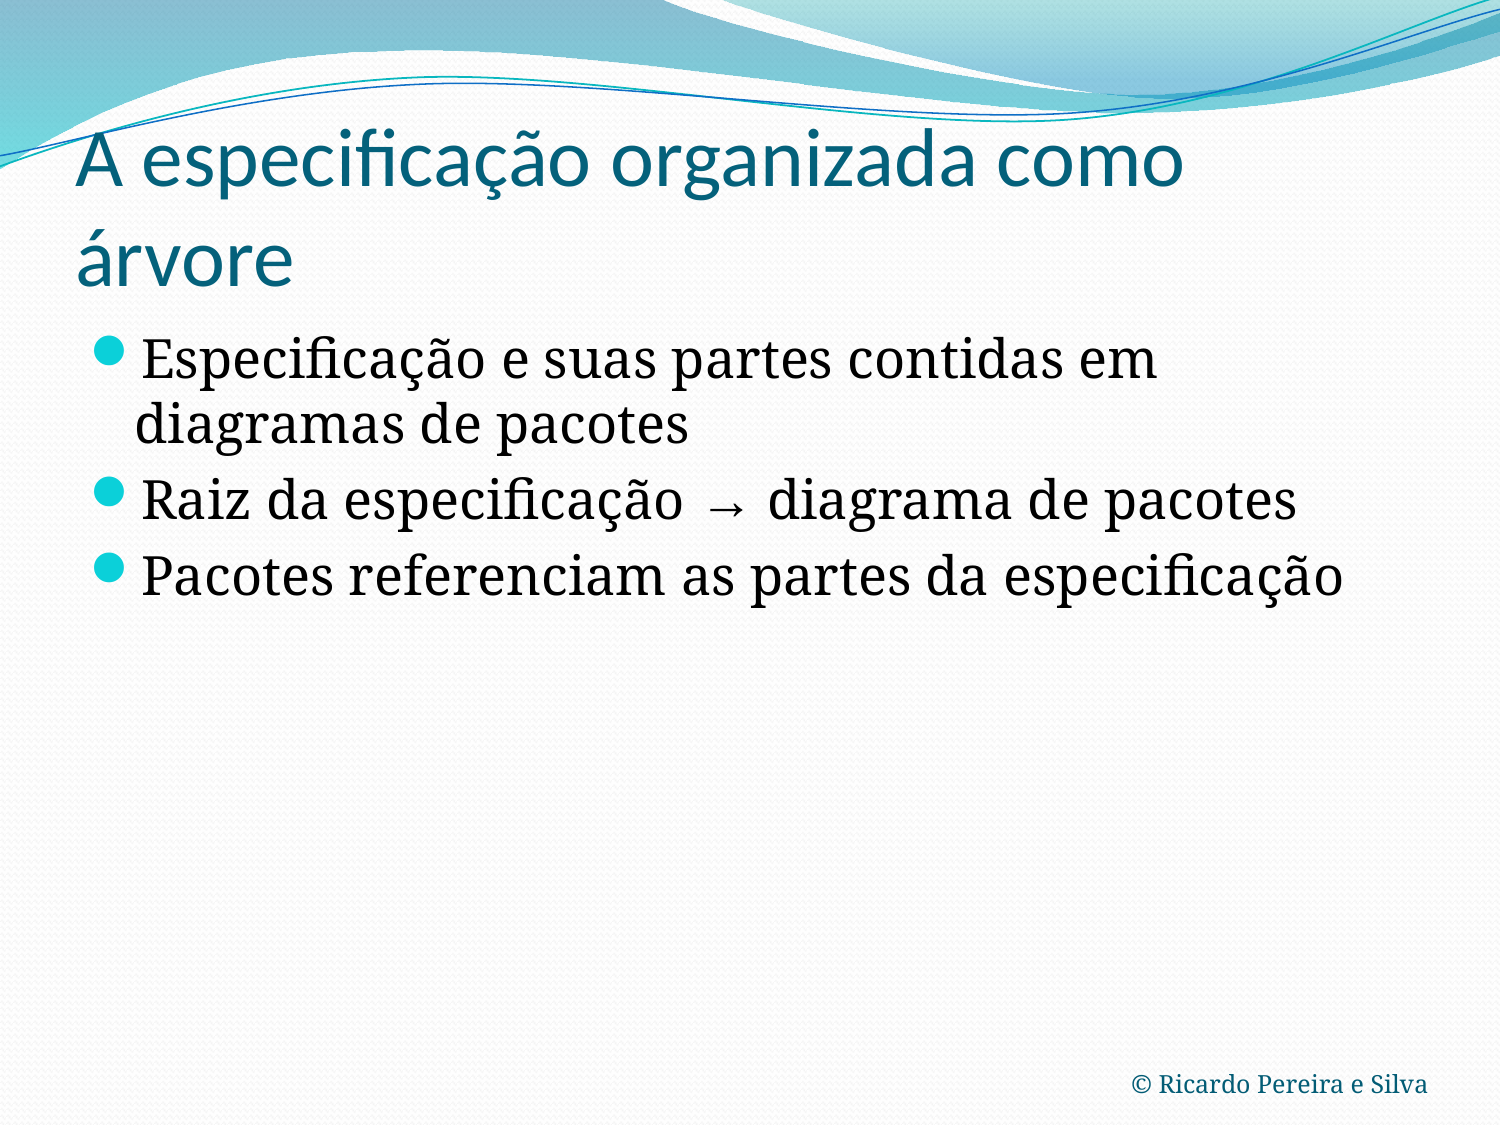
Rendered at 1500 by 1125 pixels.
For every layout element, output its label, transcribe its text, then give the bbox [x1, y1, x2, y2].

footer © Ricardo Pereira e Silva [1101, 1042, 1429, 1103]
list Especificação e suas partes contidas em diagramas de pacotes Raiz da especificação → diagrama de pacotes Pacotes referenciam as partes da especificação [75, 317, 1425, 1038]
title A especificação organizada como árvore [75, 115, 1425, 303]
